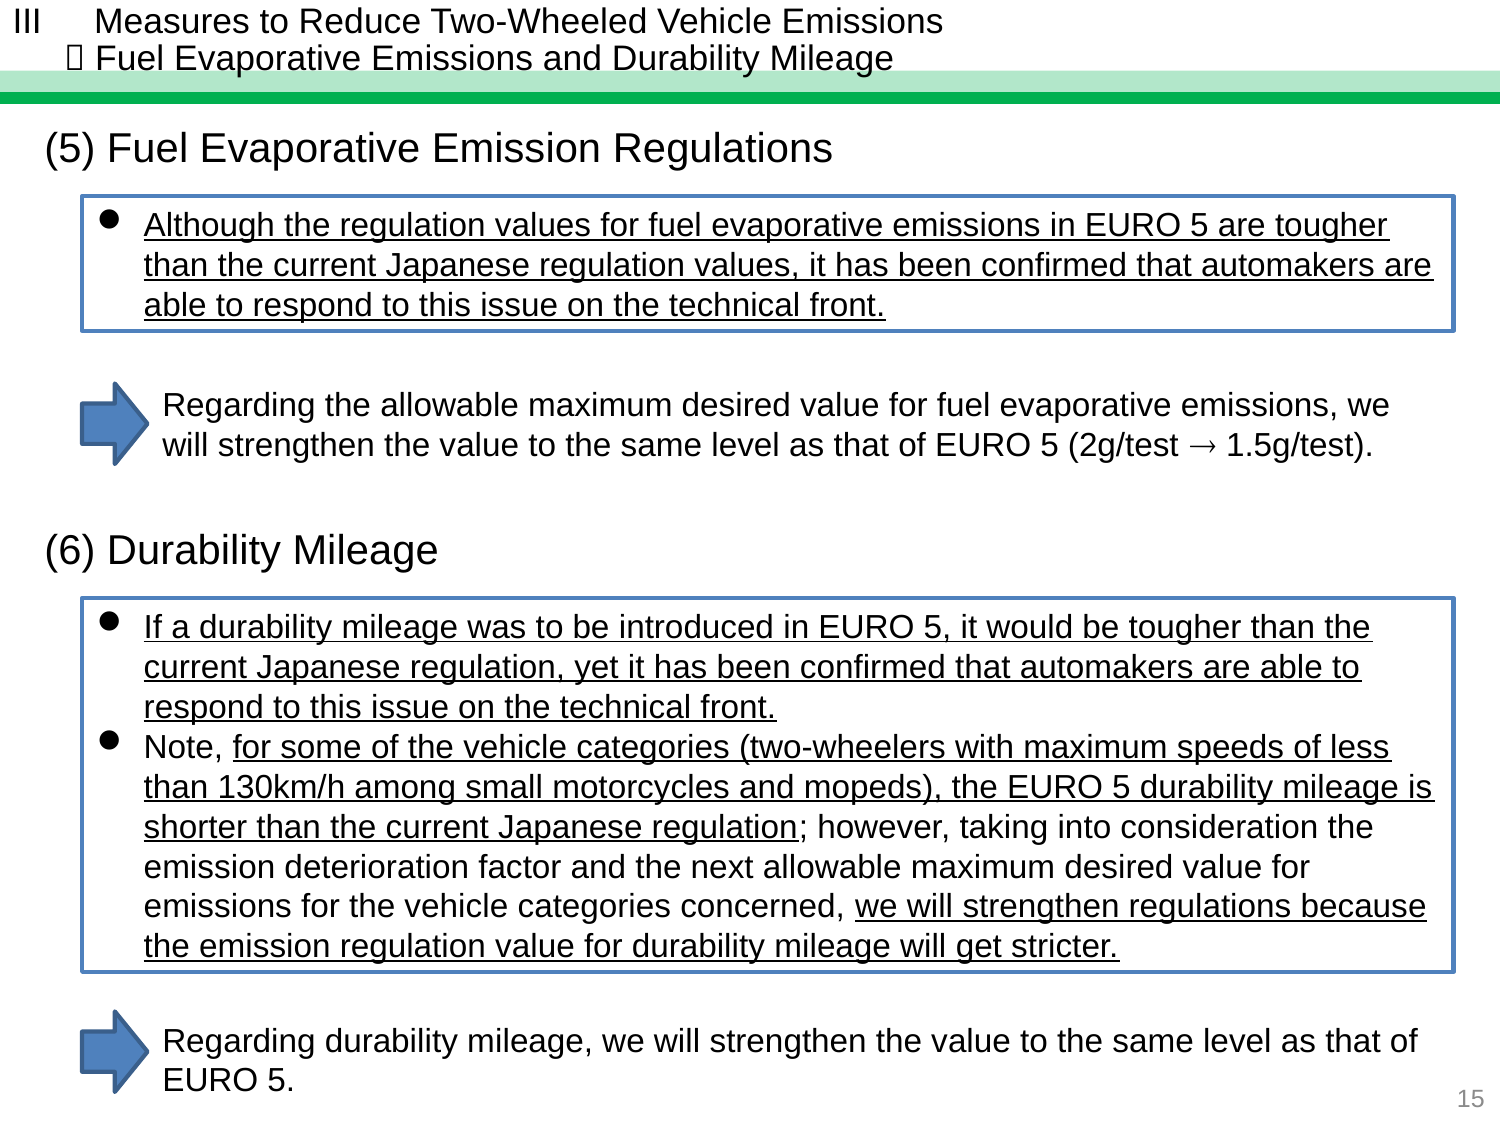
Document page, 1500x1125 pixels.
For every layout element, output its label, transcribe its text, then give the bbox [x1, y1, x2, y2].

text_box If a durability mileage was to be introduced in EURO 5, it would be tougher than the current Japanese regulation, yet it has been confirmed that automakers are able to respond to this issue on the technical front. Note, for some of the vehicle categories (two-wheelers with maximum speeds of less than 130km/h among small motorcycles and mopeds), the EURO 5 durability mileage is shorter than the current Japanese regulation; however, taking into consideration the emission deterioration factor and the next allowable maximum desired value for emissions for the vehicle categories concerned, we will strengthen regulations because the emission regulation value for durability mileage will get stricter. [82, 597, 1454, 972]
text_box [79, 381, 147, 467]
text_box Regarding durability mileage, we will strengthen the value to the same level as that of EURO 5. [147, 1011, 1454, 1106]
text_box Regarding the allowable maximum desired value for fuel evaporative emissions, we will strengthen the value to the same level as that of EURO 5 (2g/test  1.5g/test). [147, 375, 1454, 471]
text_box Although the regulation values for fuel evaporative emissions in EURO 5 are tougher than the current Japanese regulation values, it has been confirmed that automakers are able to respond to this issue on the technical front. [82, 196, 1454, 331]
slide_number 15 [1149, 1067, 1500, 1125]
text_box (5) Fuel Evaporative Emission Regulations [18, 113, 1454, 179]
text_box III Measures to Reduce Two-Wheeled Vehicle Emissions  Fuel Evaporative Emissions and Durability Mileage [0, 0, 1495, 86]
text_box (6) Durability Mileage [18, 515, 1454, 580]
text_box [79, 1009, 147, 1094]
